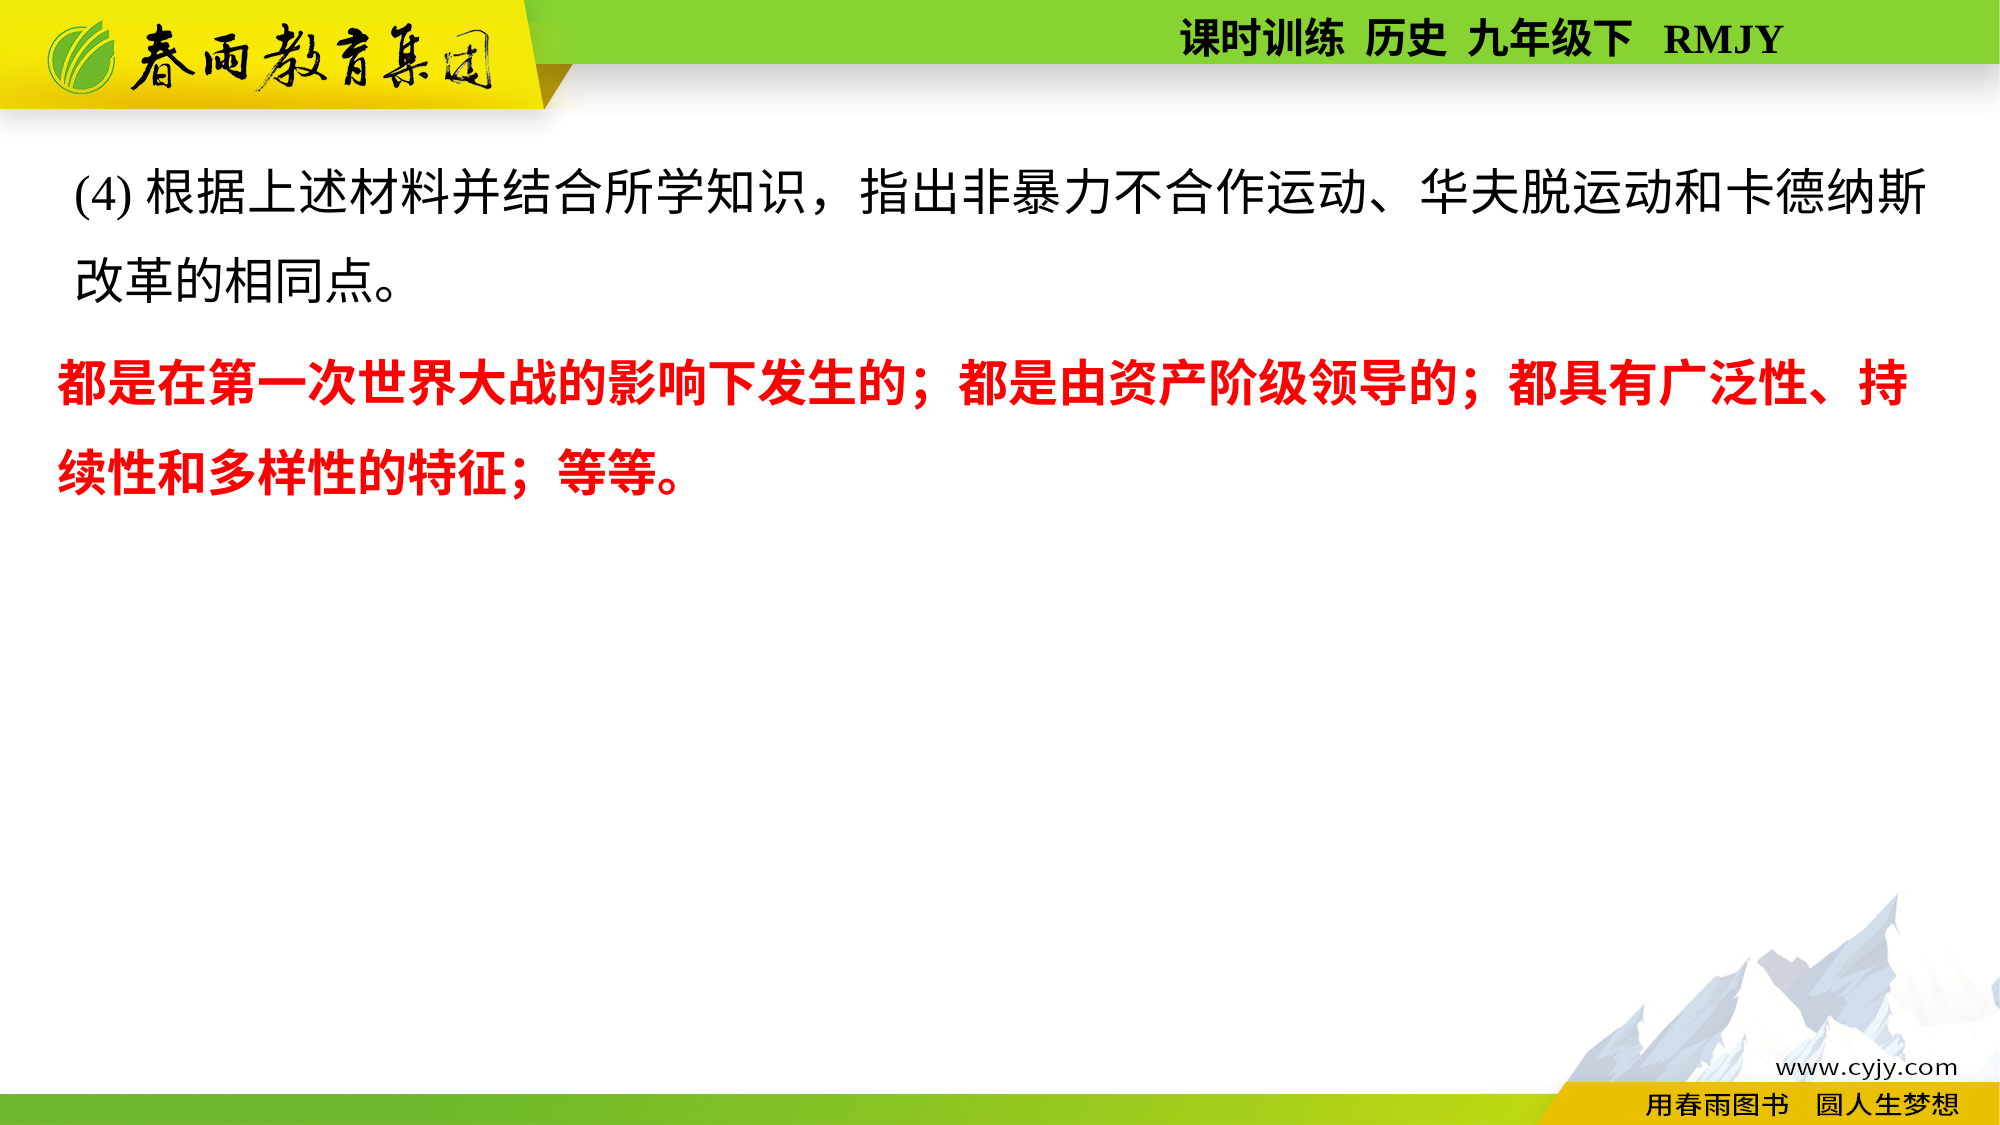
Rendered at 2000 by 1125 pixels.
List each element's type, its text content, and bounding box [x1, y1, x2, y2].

picture [0, 0, 2000, 1125]
text_box 都是在第一次世界大战的影响下发生的；都是由资产阶级领导的；都具有广泛性、持续性和多样性的特征；等等。 [42, 314, 1957, 510]
list (4)根据上述材料并结合所学知识，指出非暴力不合作运动、华夫脱运动和卡德纳斯改革的相同点。 [59, 122, 1944, 308]
